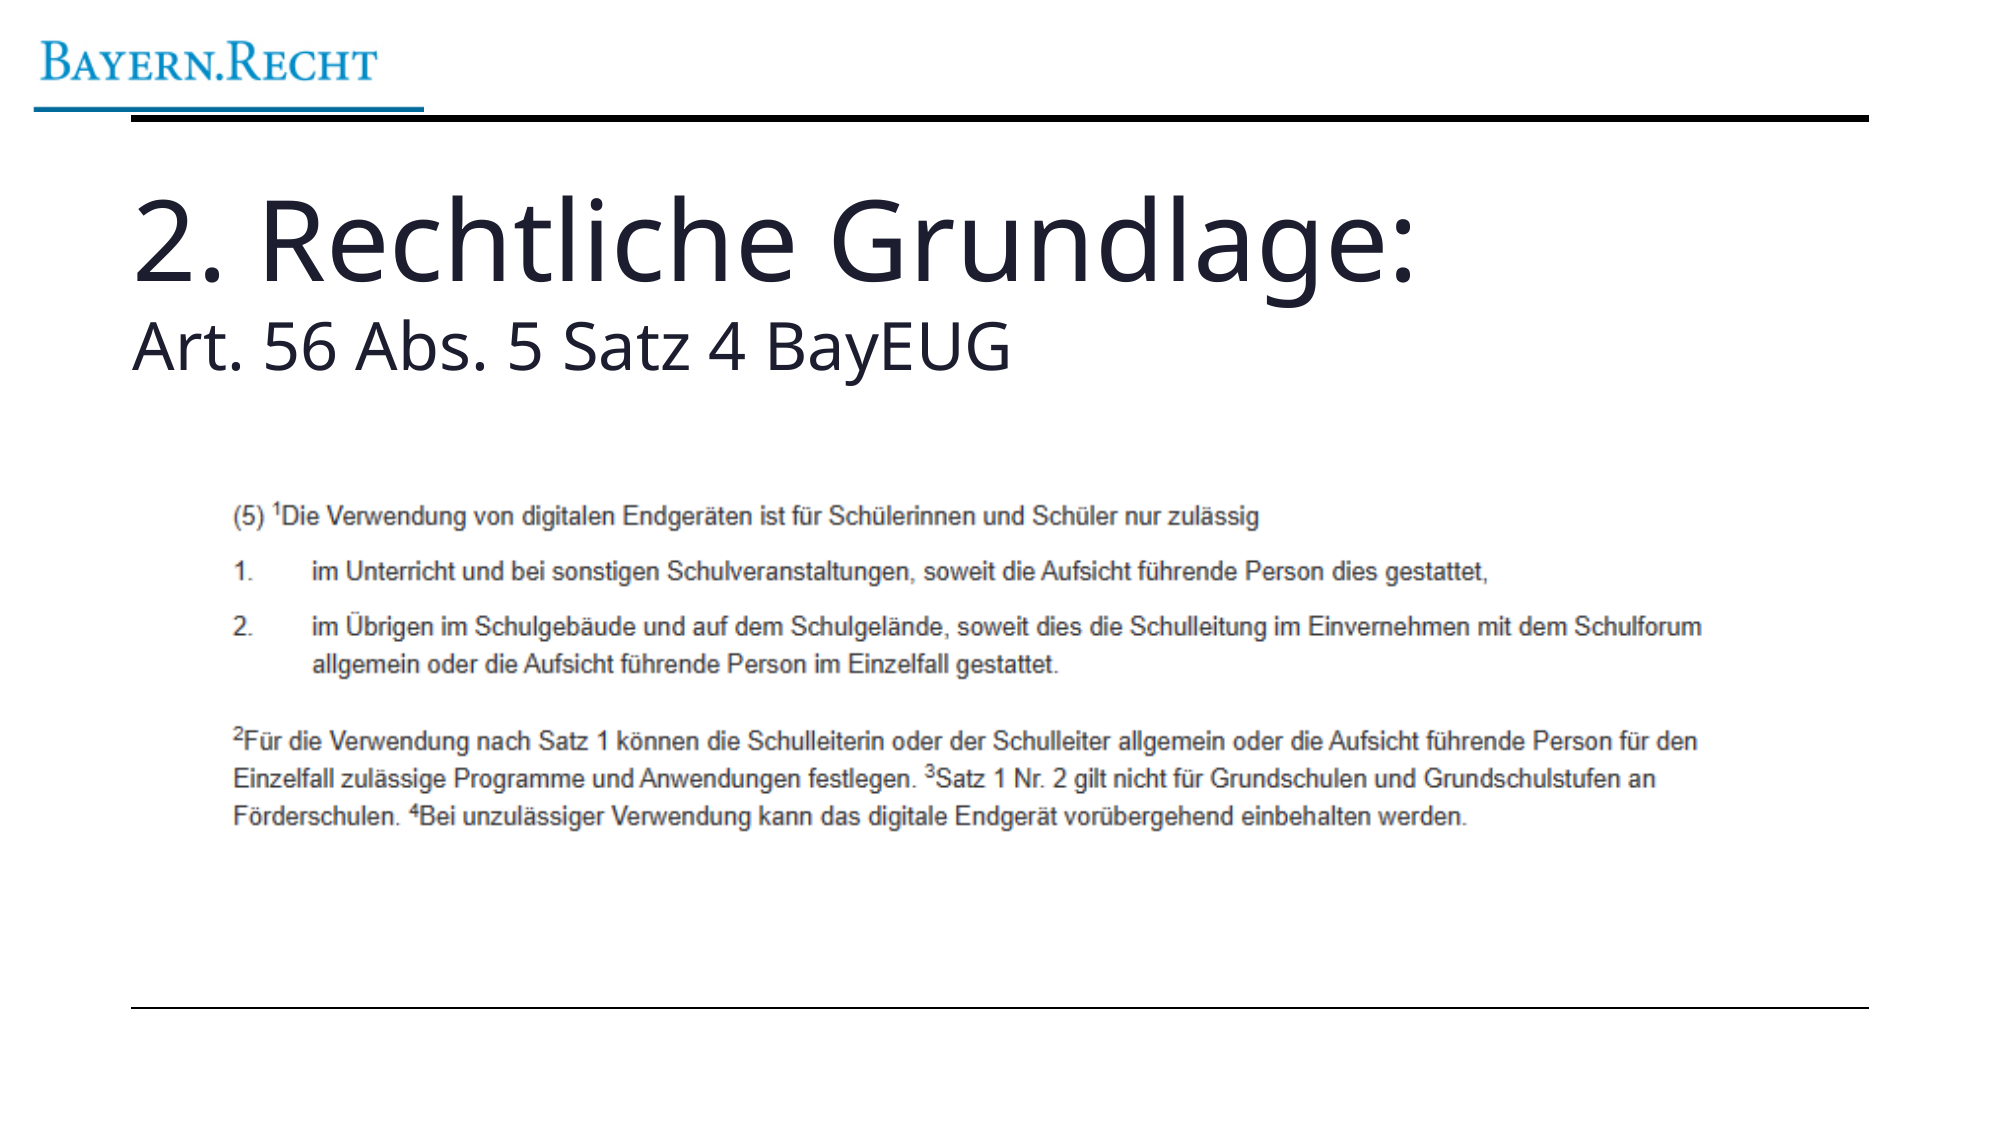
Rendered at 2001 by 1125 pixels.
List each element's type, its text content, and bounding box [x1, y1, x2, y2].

title 2. Rechtliche Grundlage: Art. 56 Abs. 5 Satz 4 BayEUG [114, 151, 1869, 377]
picture [19, 11, 424, 112]
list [198, 476, 1830, 869]
